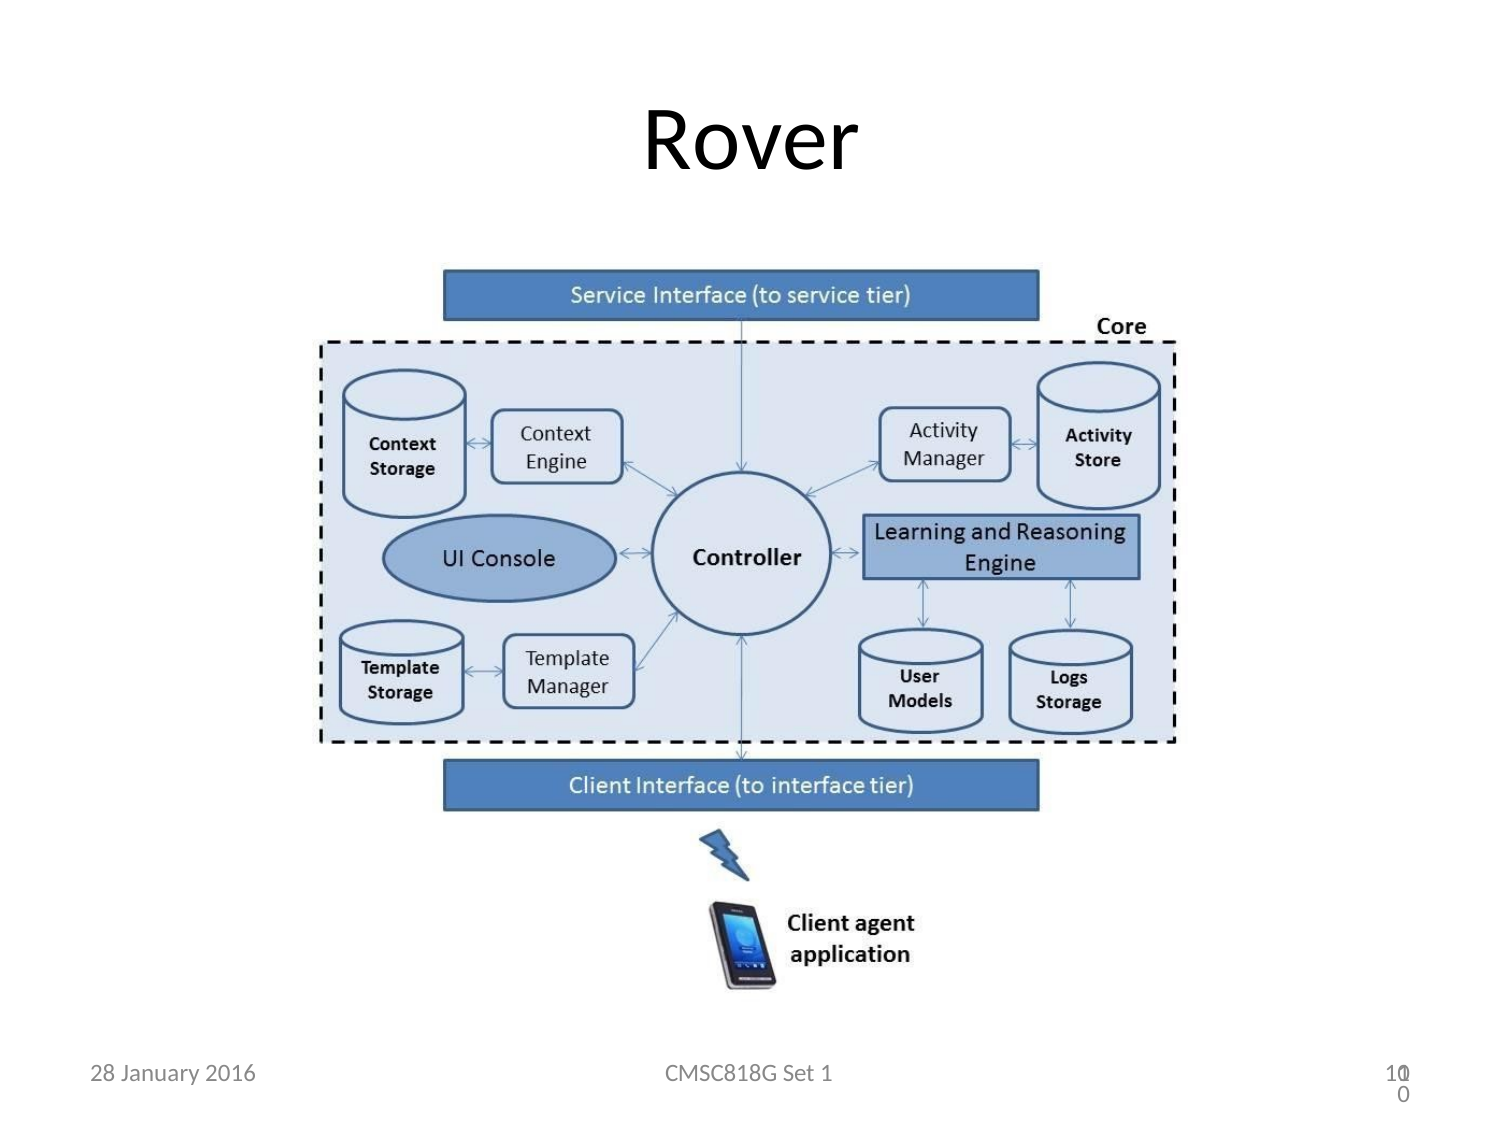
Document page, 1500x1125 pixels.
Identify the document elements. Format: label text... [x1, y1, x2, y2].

slide_number 10 [1380, 1060, 1415, 1090]
text_box [312, 262, 1188, 1005]
slide_number CMSC818G Set 1 [662, 1060, 837, 1125]
title Rover [264, 77, 1236, 266]
footer 28 January 2016 [87, 1060, 258, 1125]
